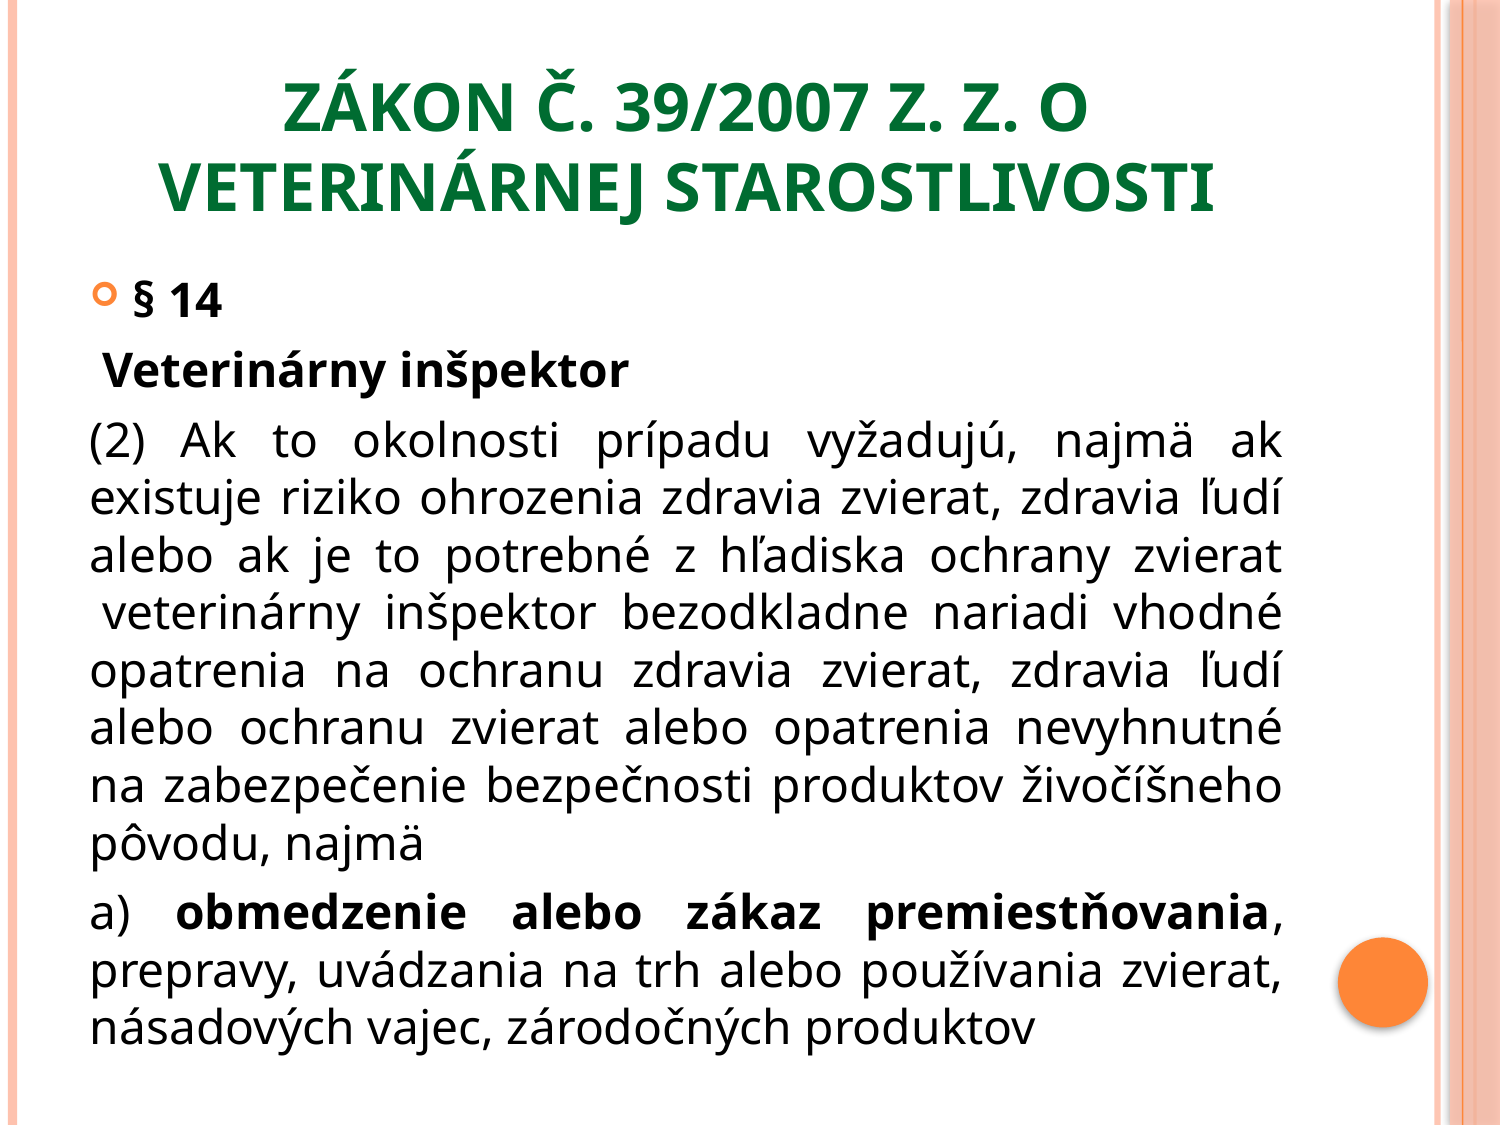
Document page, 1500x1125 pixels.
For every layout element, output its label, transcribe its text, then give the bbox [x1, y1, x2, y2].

list § 14 Veterinárny inšpektor (2) Ak to okolnosti prípadu vyžadujú, najmä ak existuje riziko ohrozenia zdravia zvierat, zdravia ľudí alebo ak je to potrebné z hľadiska ochrany zvierat veterinárny inšpektor bezodkladne nariadi vhodné opatrenia na ochranu zdravia zvierat, zdravia ľudí alebo ochranu zvierat alebo opatrenia nevyhnutné na zabezpečenie bezpečnosti produktov živočíšneho pôvodu, najmä a) obmedzenie alebo zákaz premiestňovania, prepravy, uvádzania na trh alebo používania zvierat, násadových vajec, zárodočných produktov [75, 262, 1300, 1062]
title Zákon č. 39/2007 Z. z. o veterinárnej starostlivosti [75, 45, 1300, 233]
